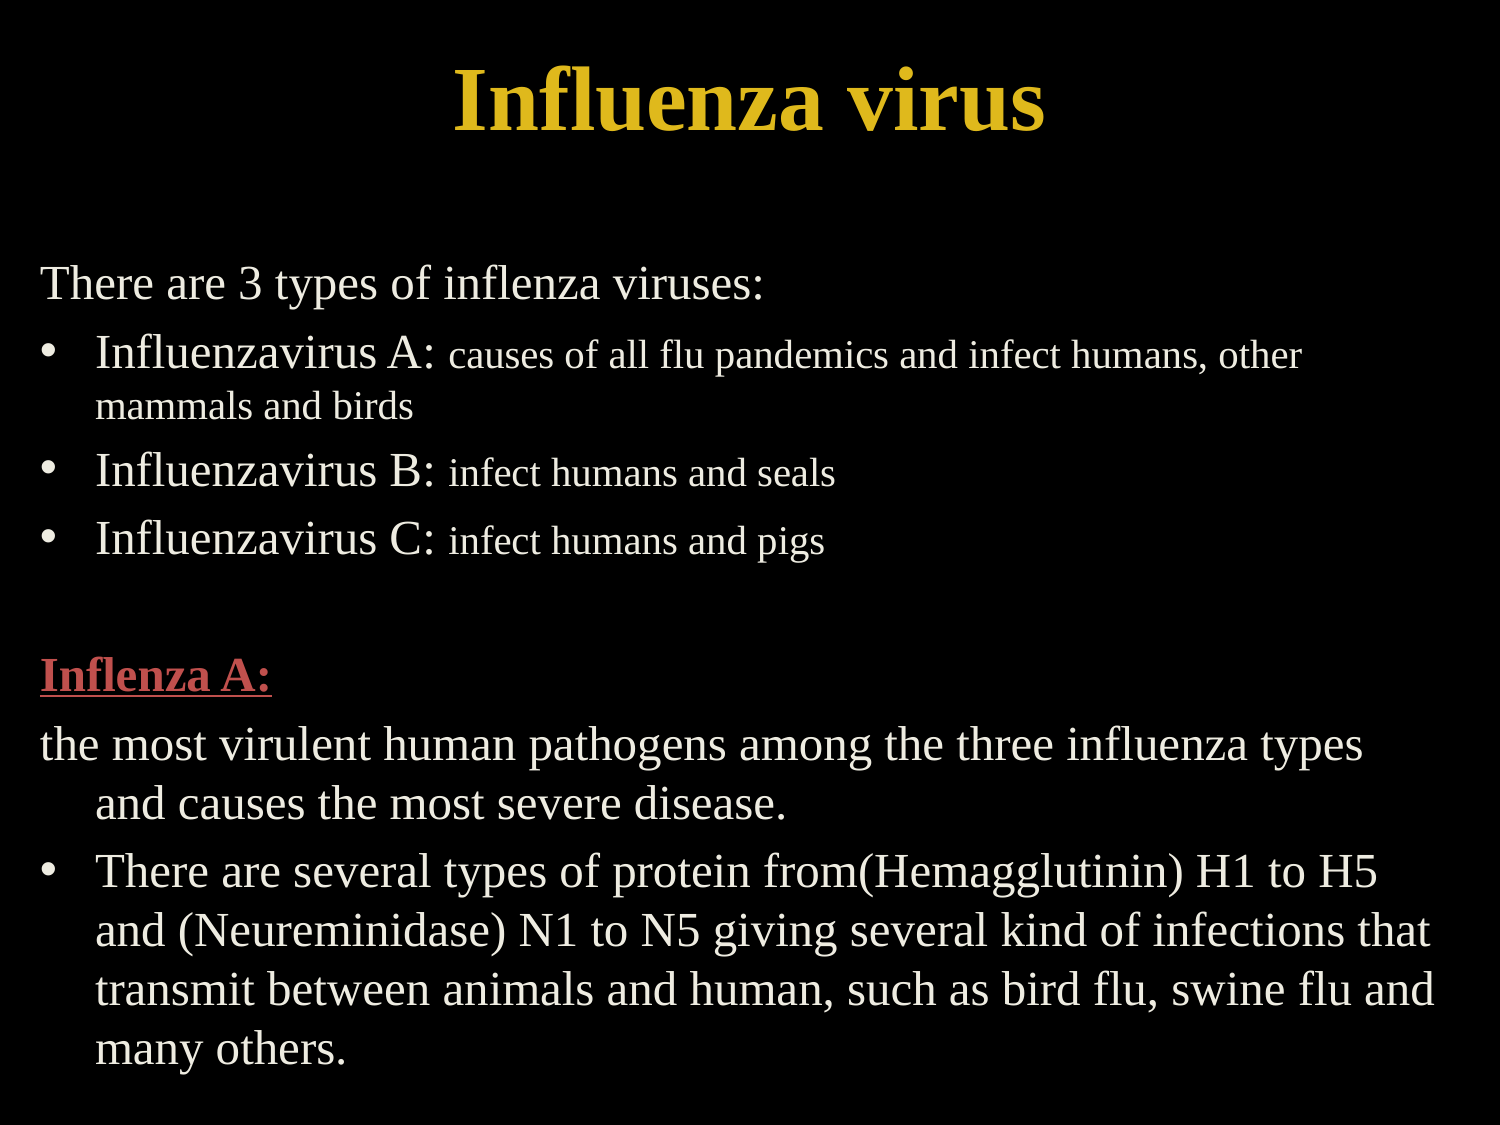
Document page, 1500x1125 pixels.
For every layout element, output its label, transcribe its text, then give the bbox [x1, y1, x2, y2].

list There are 3 types of inflenza viruses: Influenzavirus A: causes of all flu pandemics and infect humans, other mammals and birds Influenzavirus B: infect humans and seals Influenzavirus C: infect humans and pigs Inflenza A: the most virulent human pathogens among the three influenza types and causes the most severe disease. There are several types of protein from(Hemagglutinin) H1 to H5 and (Neureminidase) N1 to N5 giving several kind of infections that transmit between animals and human, such as bird flu, swine flu and many others. [24, 174, 1463, 1088]
title Influenza virus [75, 0, 1425, 174]
